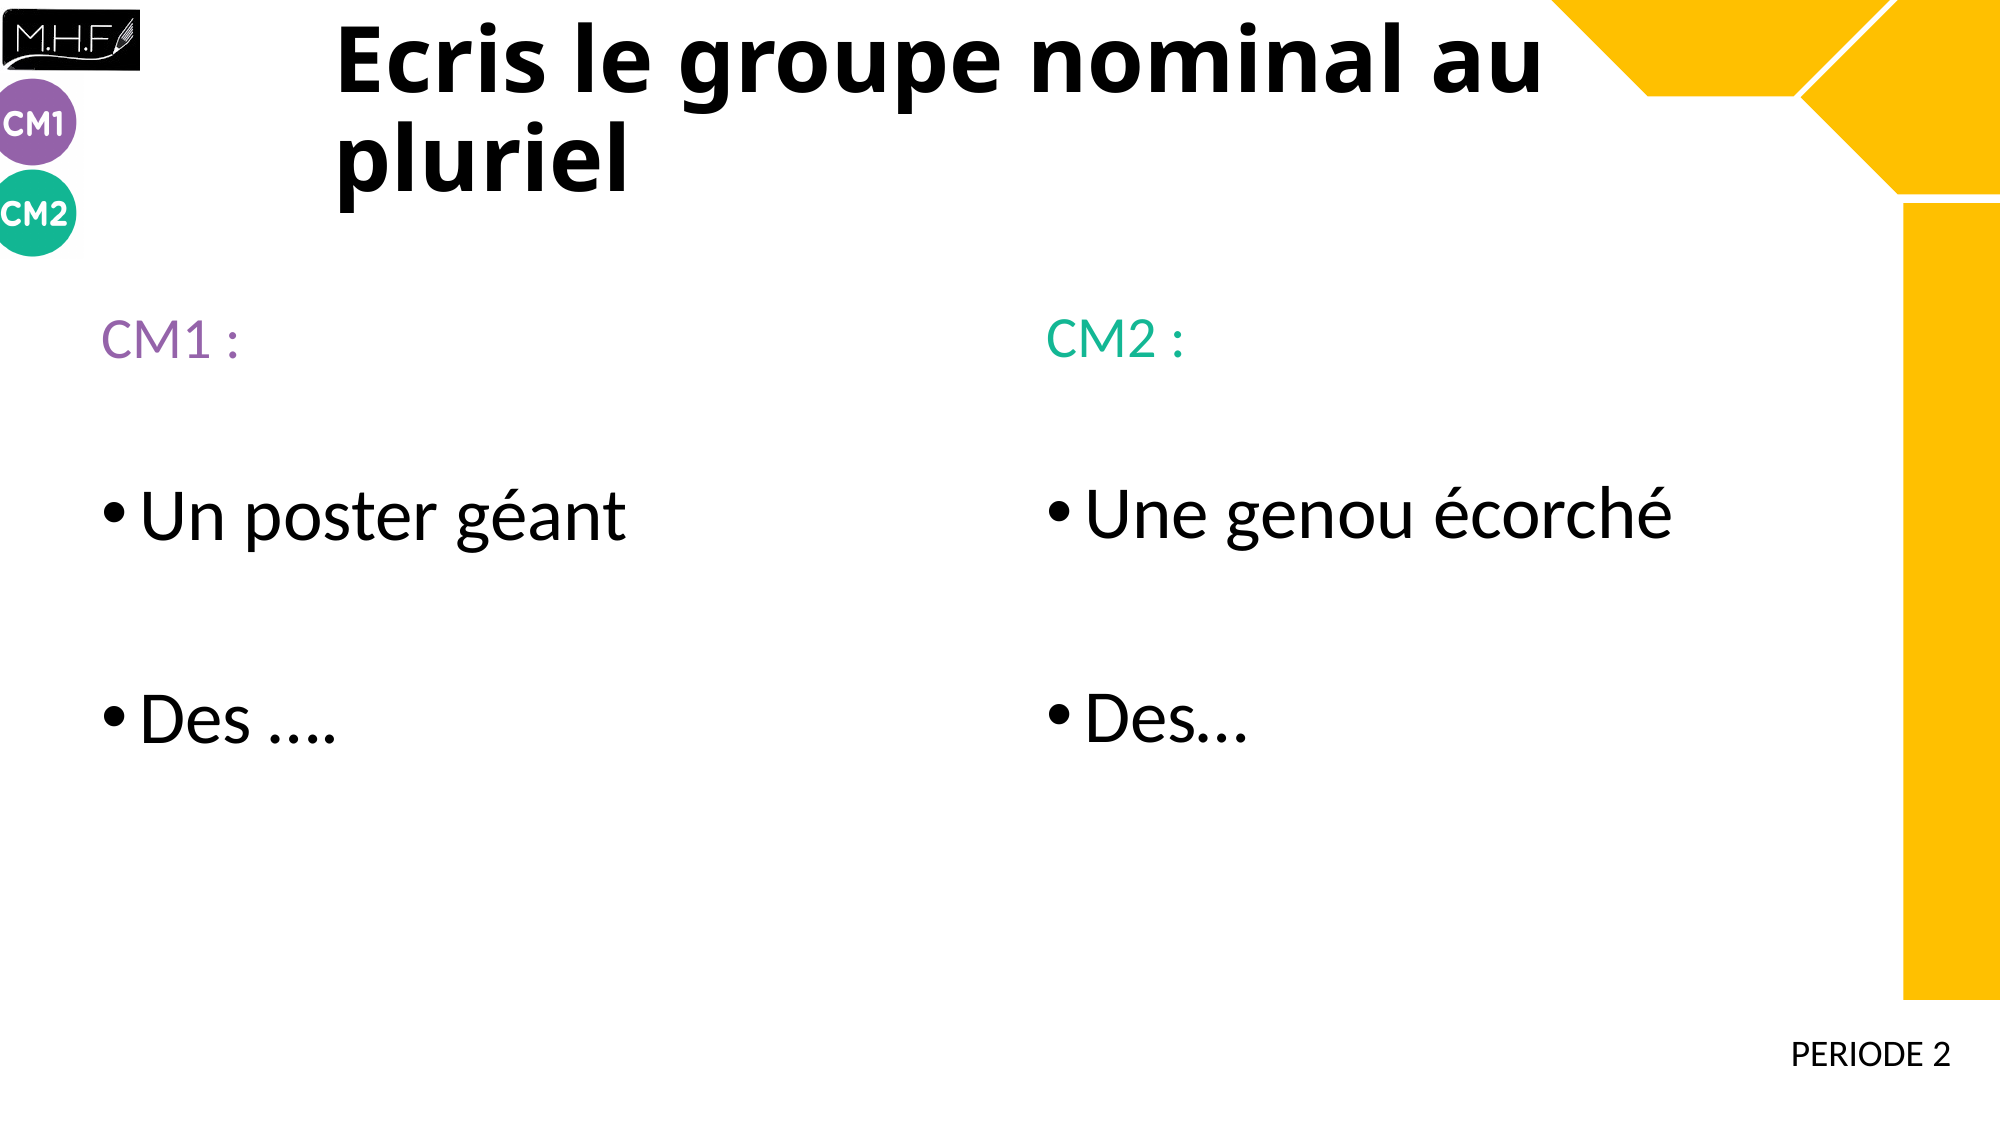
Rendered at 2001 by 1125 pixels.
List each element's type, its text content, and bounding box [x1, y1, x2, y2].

title Ecris le groupe nominal au pluriel [318, 3, 1865, 221]
list CM1 : Un poster géant Des …. [86, 300, 897, 1015]
text_box [1549, 0, 1892, 98]
text_box [1799, 0, 2000, 196]
text_box CM2 : Une genou écorché Des… [1031, 299, 1853, 1014]
picture [0, 7, 140, 259]
text_box PERIODE 2 [1362, 1021, 1967, 1125]
text_box [1902, 202, 2000, 1001]
